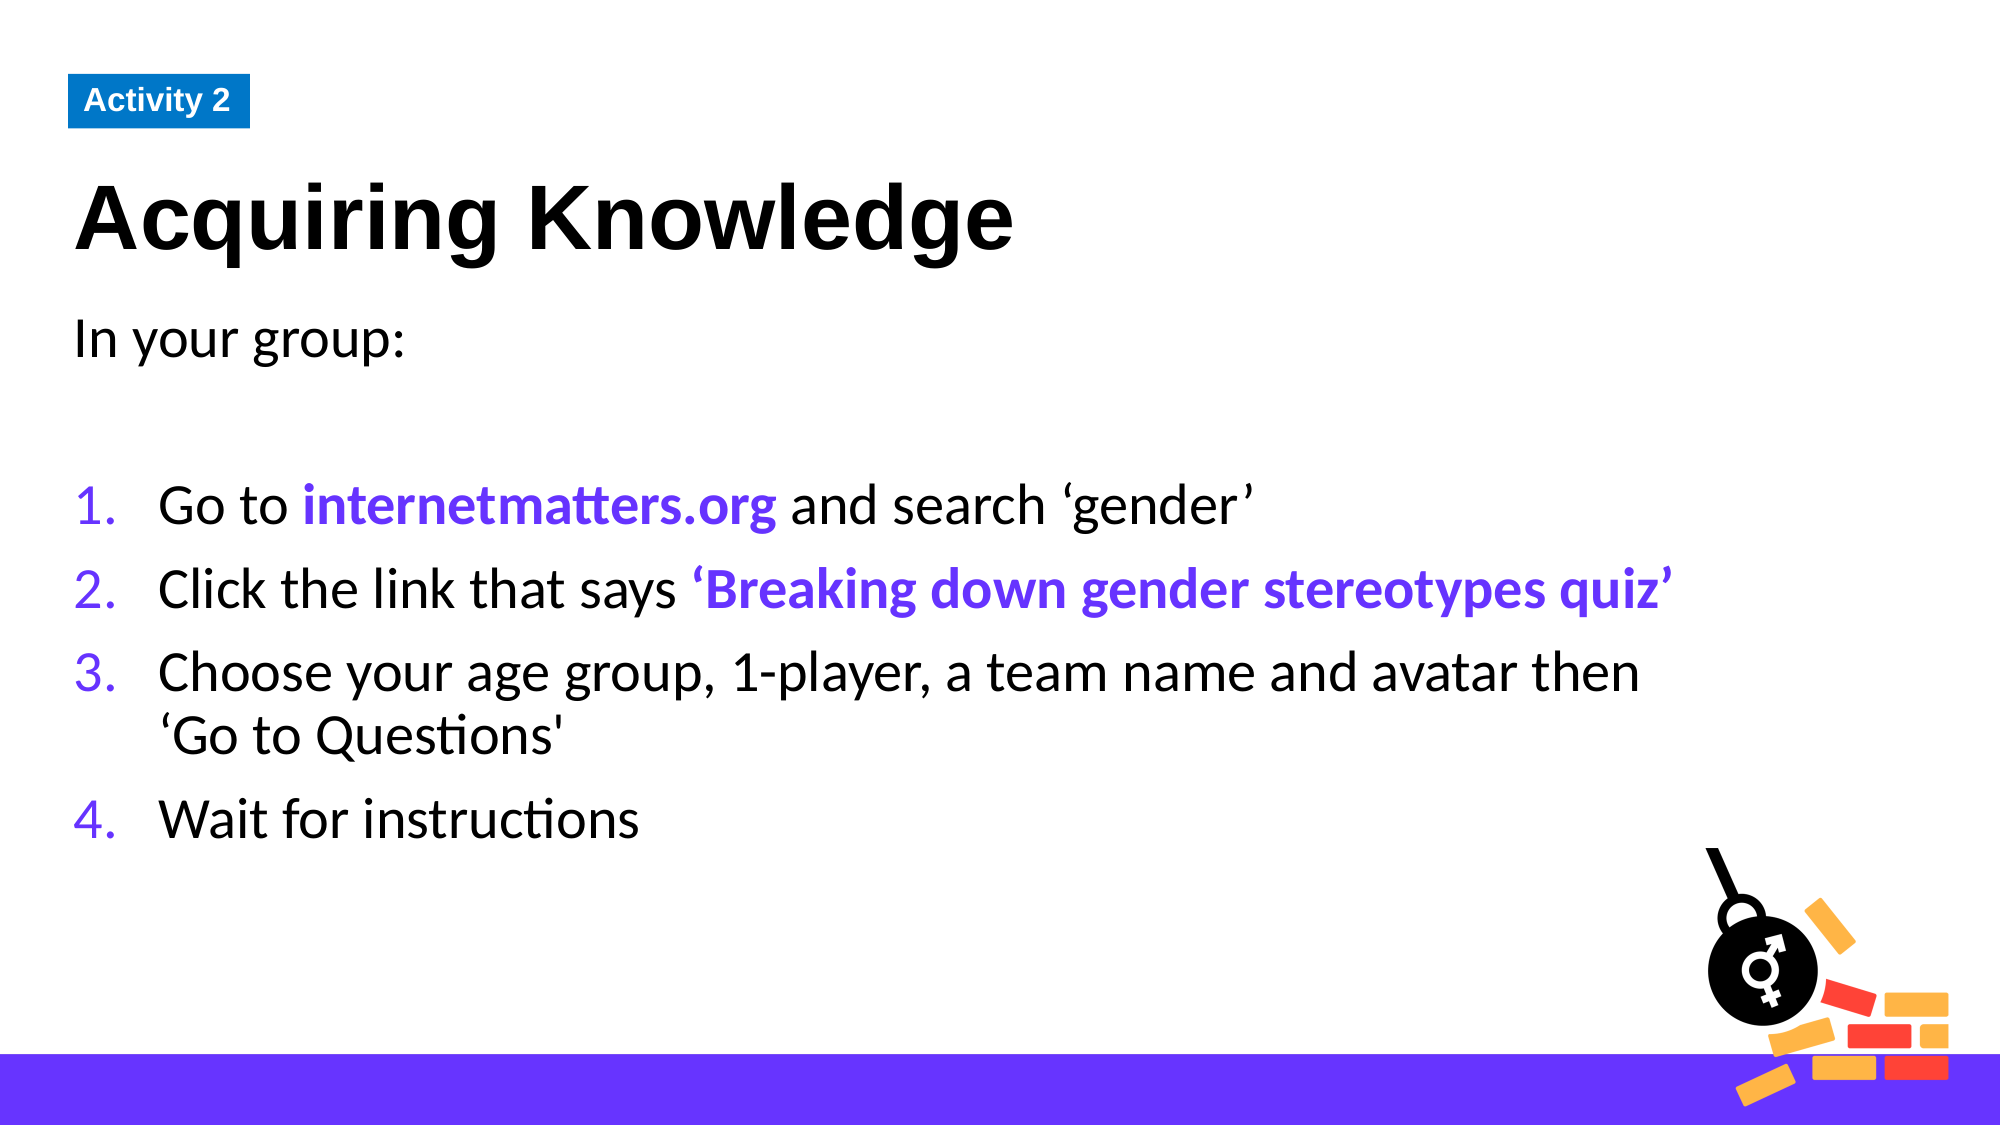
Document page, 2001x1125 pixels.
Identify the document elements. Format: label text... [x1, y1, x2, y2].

text_box Acquiring Knowledge [59, 59, 1857, 278]
list In your group: Go to internetmatters.org and search ‘gender’ Click the link that says ‘Breaking down gender stereotypes quiz’ Choose your age group, 1-player, a team name and avatar then ‘Go to Questions' Wait for instructions [59, 299, 1699, 1084]
picture [0, 0, 2000, 1125]
